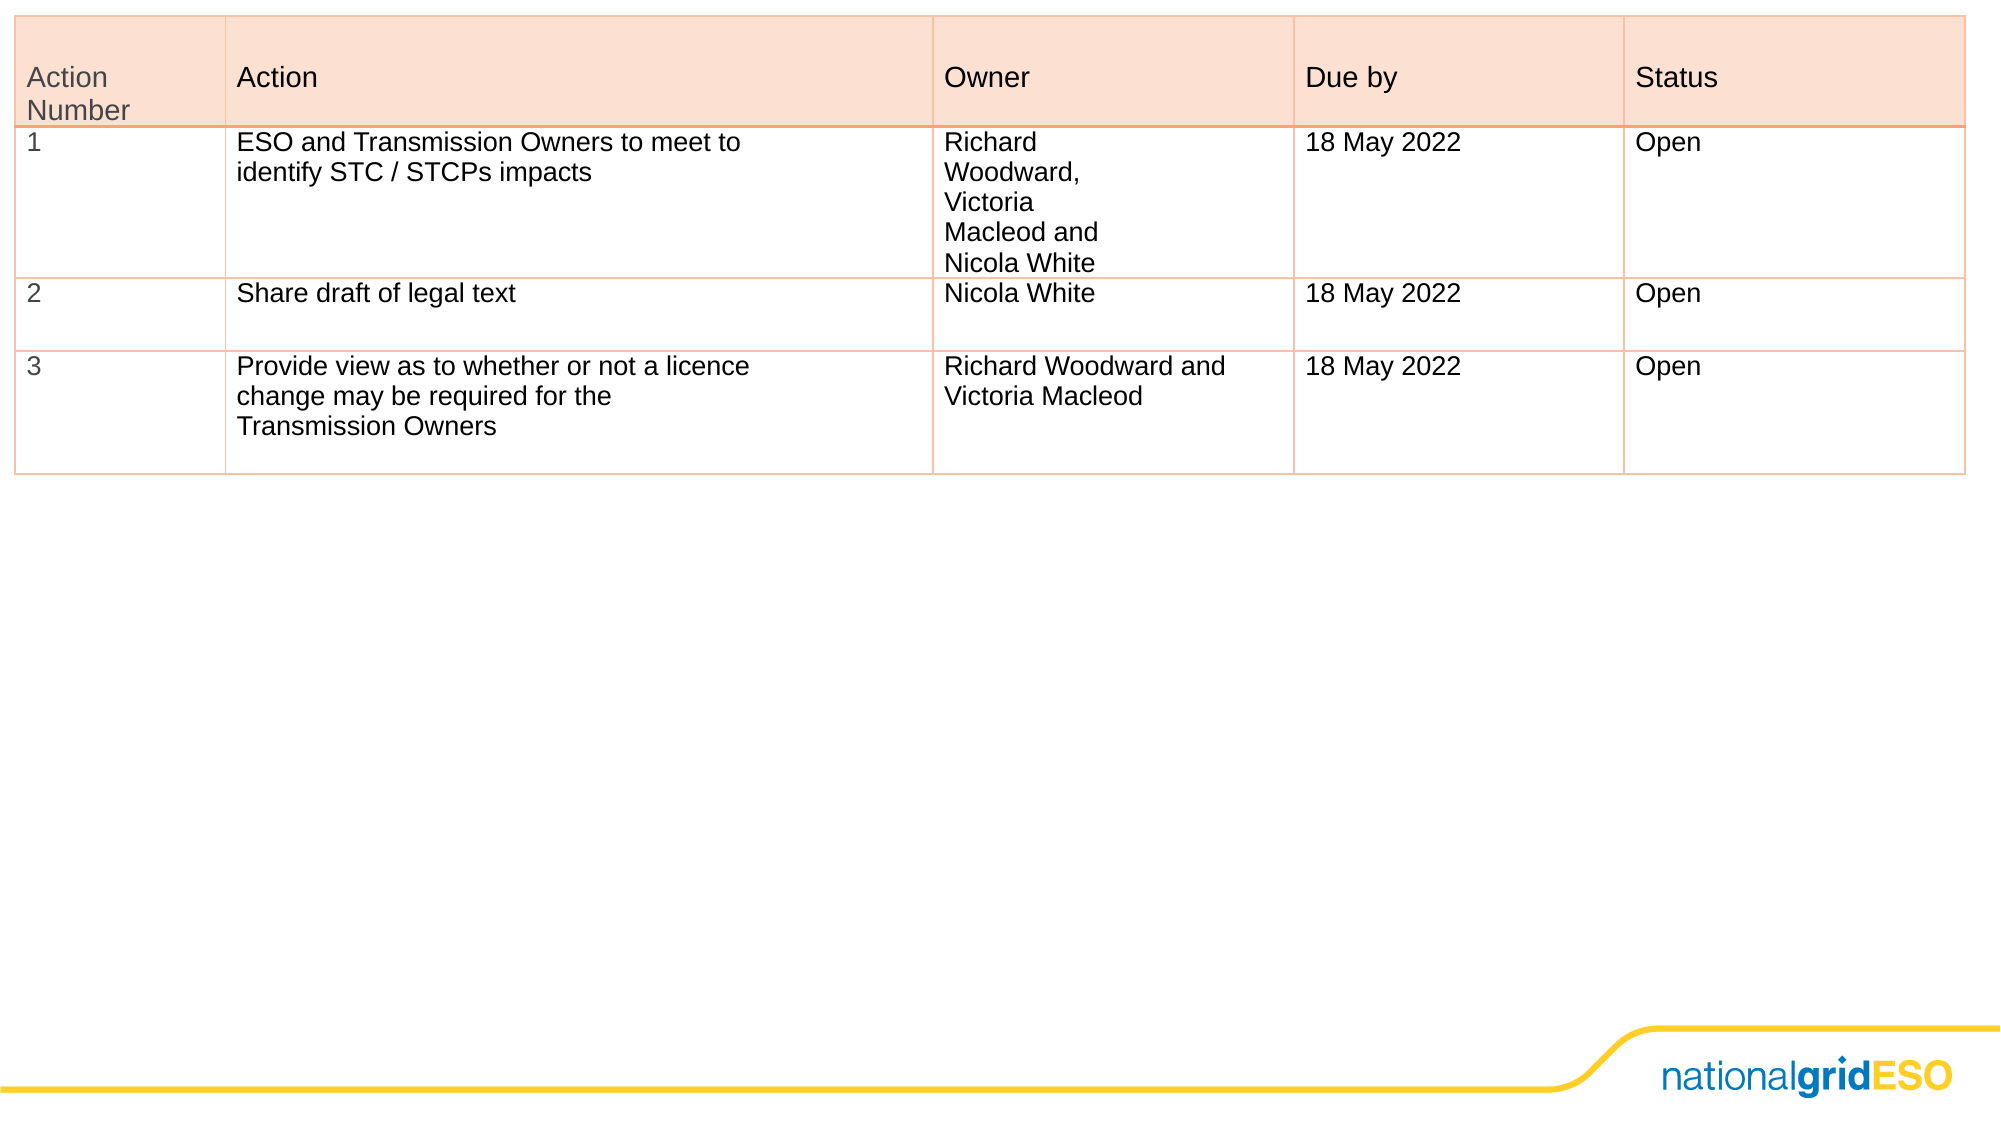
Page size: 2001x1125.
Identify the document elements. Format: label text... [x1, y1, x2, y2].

picture [0, 1024, 2000, 1125]
table_cell ESO and Transmission Owners to meet to identify STC / STCPs impacts [226, 128, 932, 277]
table_cell Share draft of legal text [226, 279, 932, 350]
table_cell 18 May 2022 [1295, 352, 1623, 473]
table_cell Provide view as to whether or not a licence change may be required for the Transmission Owners [226, 352, 932, 473]
table_cell Open [1625, 128, 1964, 277]
table_header Action Number [16, 17, 225, 125]
table_cell Richard Woodward and Victoria Macleod [934, 352, 1293, 473]
table_cell Nicola White [934, 279, 1293, 350]
table_header Due by [1295, 17, 1623, 125]
table_cell 18 May 2022 [1295, 279, 1623, 350]
table_cell 1 [16, 128, 225, 277]
table_header Owner [934, 17, 1293, 125]
table_cell Open [1625, 279, 1964, 350]
table_cell Open [1625, 352, 1964, 473]
table_header Status [1625, 17, 1964, 125]
table_cell 2 [16, 279, 225, 350]
table_cell Richard Woodward, Victoria Macleod and Nicola White [934, 128, 1293, 277]
table_cell 3 [16, 352, 225, 473]
table_header Action [226, 17, 932, 125]
table_cell 18 May 2022 [1295, 128, 1623, 277]
